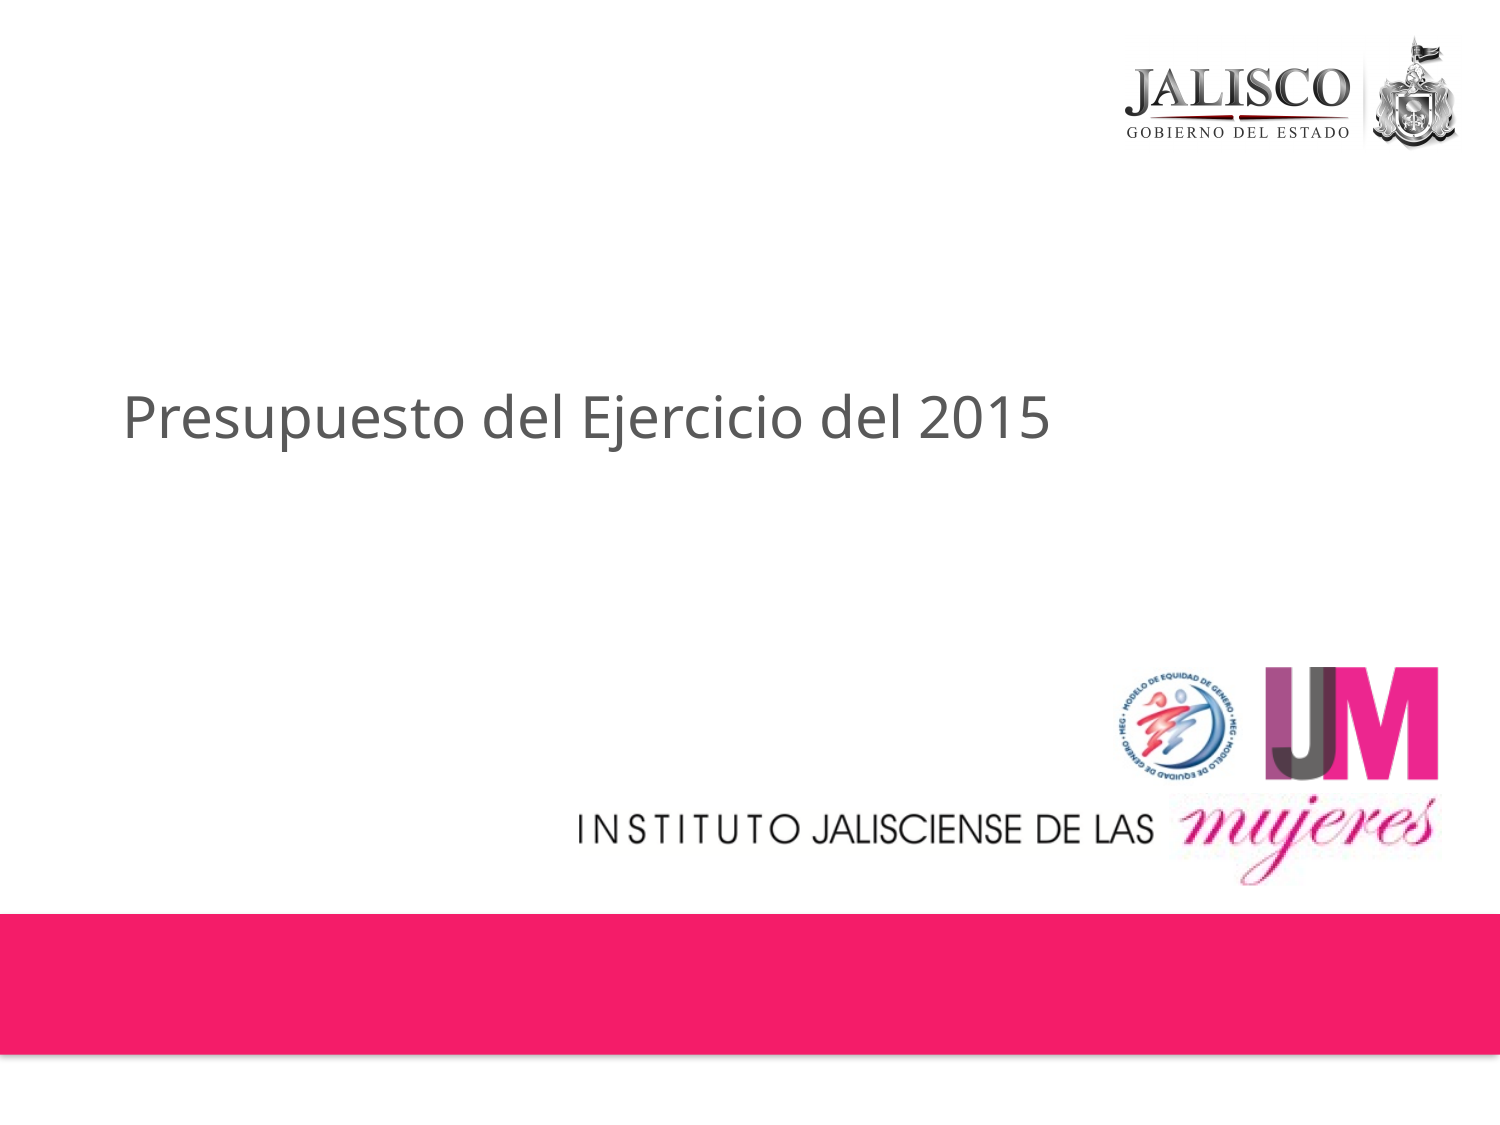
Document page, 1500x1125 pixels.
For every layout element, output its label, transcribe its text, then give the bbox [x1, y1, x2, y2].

picture [1169, 667, 1442, 891]
text_box [0, 912, 1500, 1057]
picture [1124, 34, 1463, 153]
text_box Presupuesto del Ejercicio del 2015 [92, 372, 1195, 538]
picture [578, 809, 1161, 856]
picture [1113, 667, 1243, 786]
